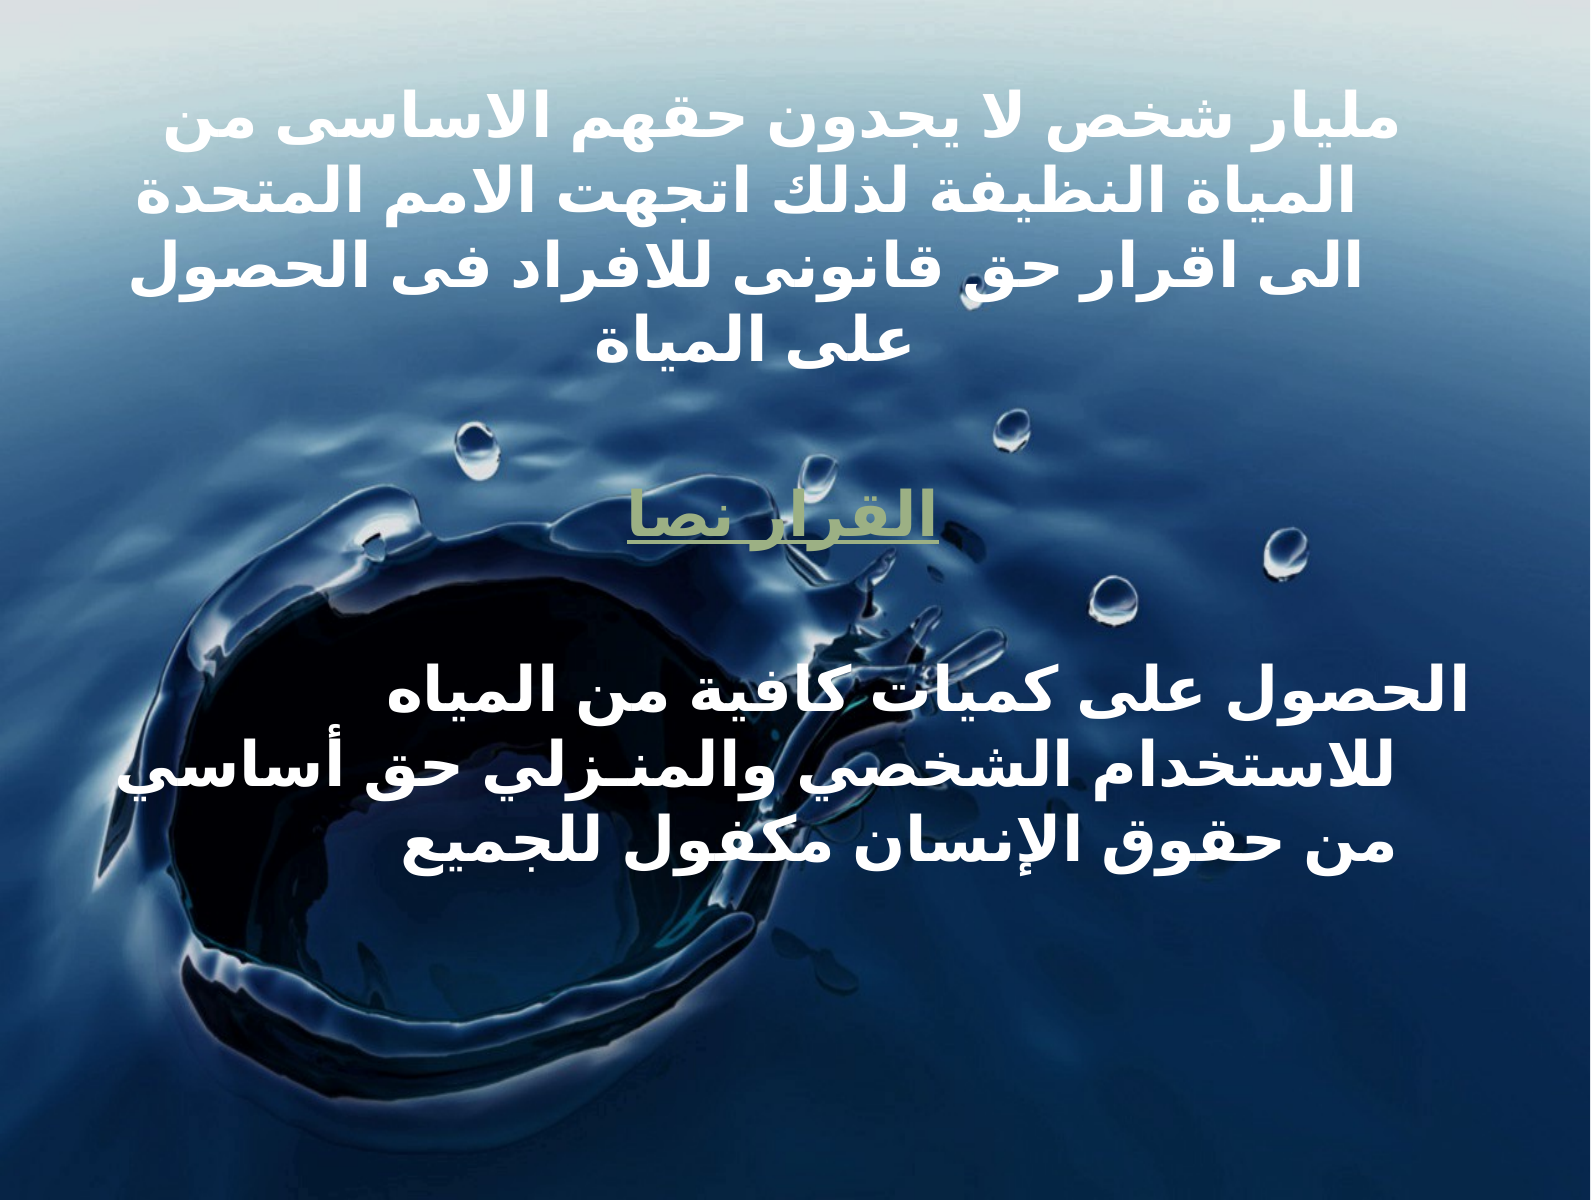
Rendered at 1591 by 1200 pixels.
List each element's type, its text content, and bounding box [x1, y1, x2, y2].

picture [0, 0, 1591, 1200]
list مليار شخص لا يجدون حقهم الاساسى من المياة النظيفة لذلك اتجهت الامم المتحدة الى اقرار حق قانونى للافراد فى الحصول على المياة القرار نصا الحصول على كميات كافية من المياه للاستخدام الشخصي والمنـزلي حق أساسي من حقوق الإنسان مكفول للجميع [79, 66, 1511, 1072]
